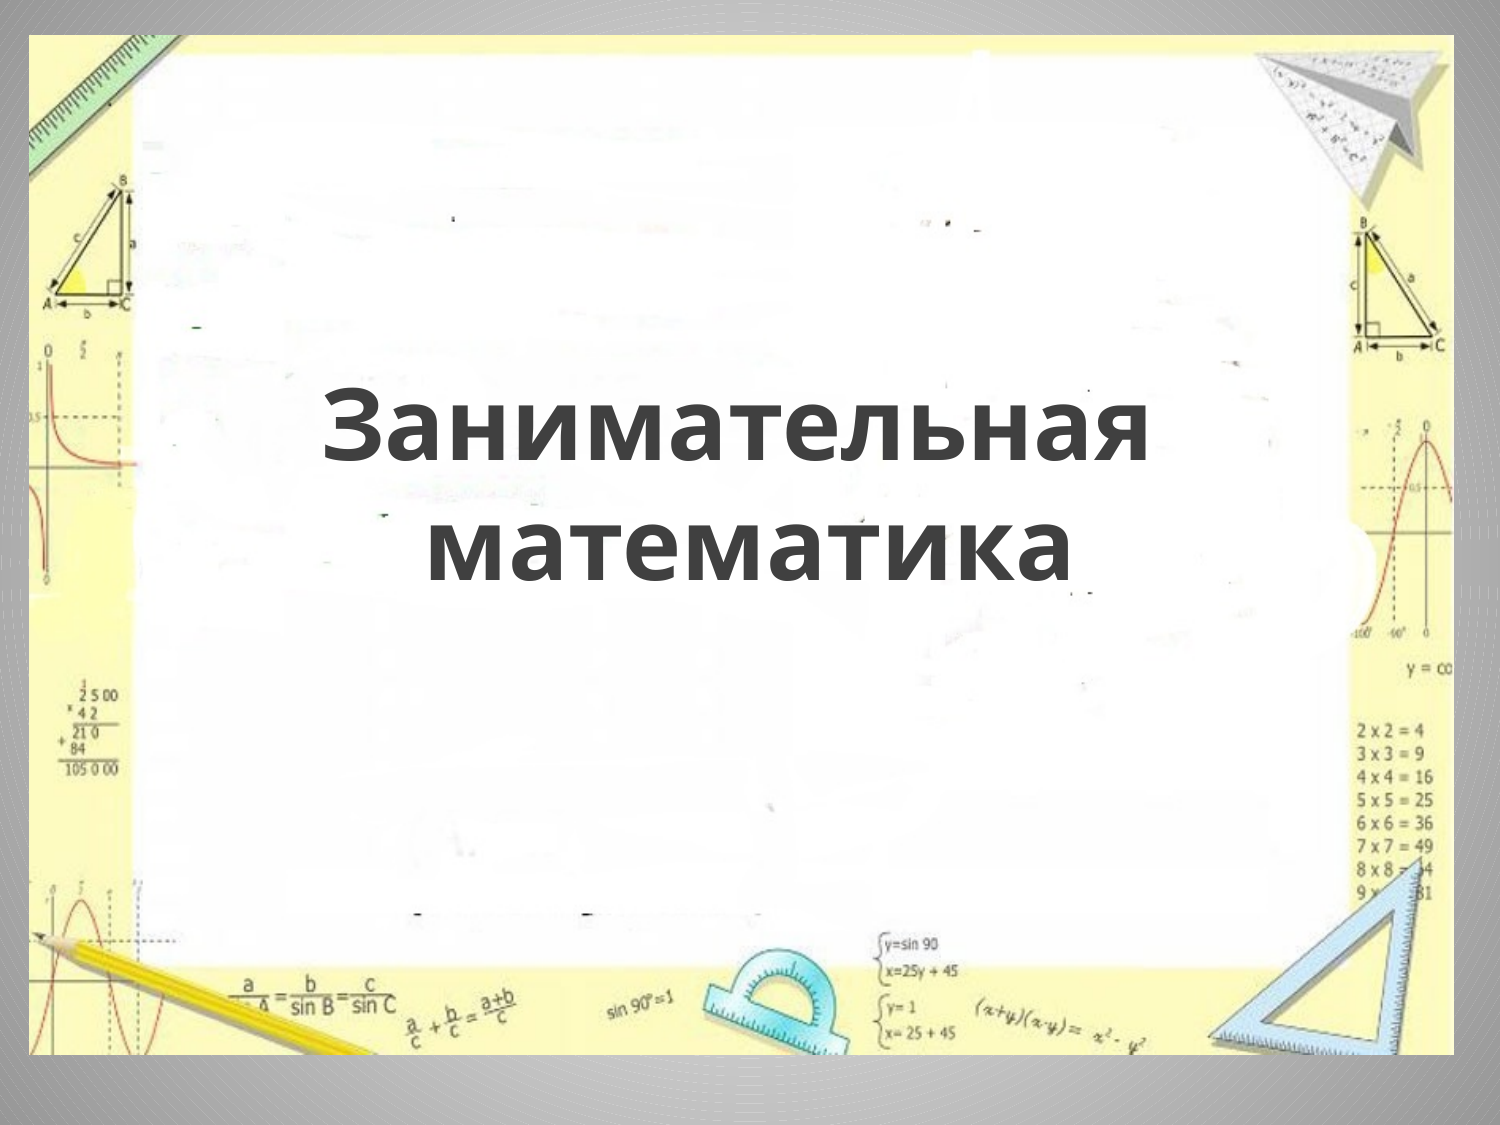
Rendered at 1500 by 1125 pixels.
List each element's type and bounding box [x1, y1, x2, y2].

picture [28, 34, 1454, 1055]
